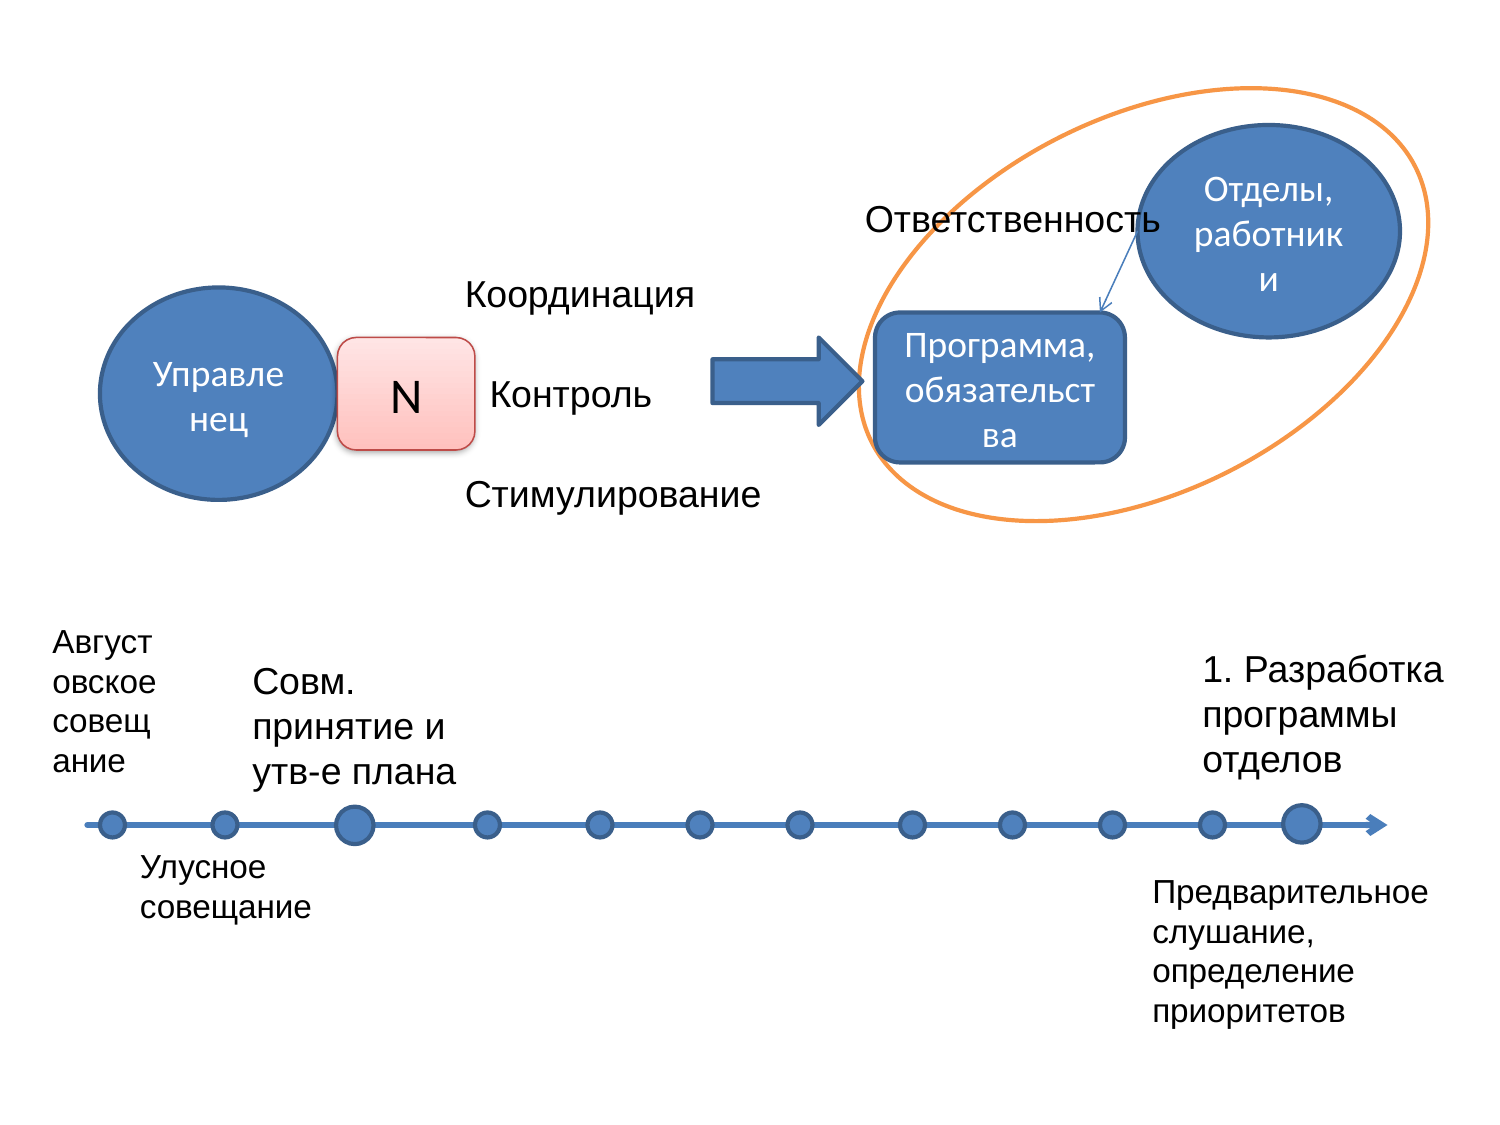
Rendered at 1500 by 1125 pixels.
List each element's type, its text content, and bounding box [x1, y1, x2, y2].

text_box Контроль [474, 362, 816, 423]
text_box Стимулирование [449, 462, 813, 523]
text_box N [336, 336, 476, 451]
text_box Контроль [825, 410, 838, 423]
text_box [1099, 230, 1138, 313]
text_box [856, 86, 1431, 524]
text_box Ответственность [849, 187, 1188, 248]
text_box Отделы, работники [1141, 122, 1403, 340]
text_box [710, 335, 865, 427]
text_box Управленец [97, 285, 332, 502]
text_box Координация [450, 262, 788, 323]
text_box Программа, обязательства [872, 310, 1128, 465]
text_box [37, 612, 1463, 1040]
